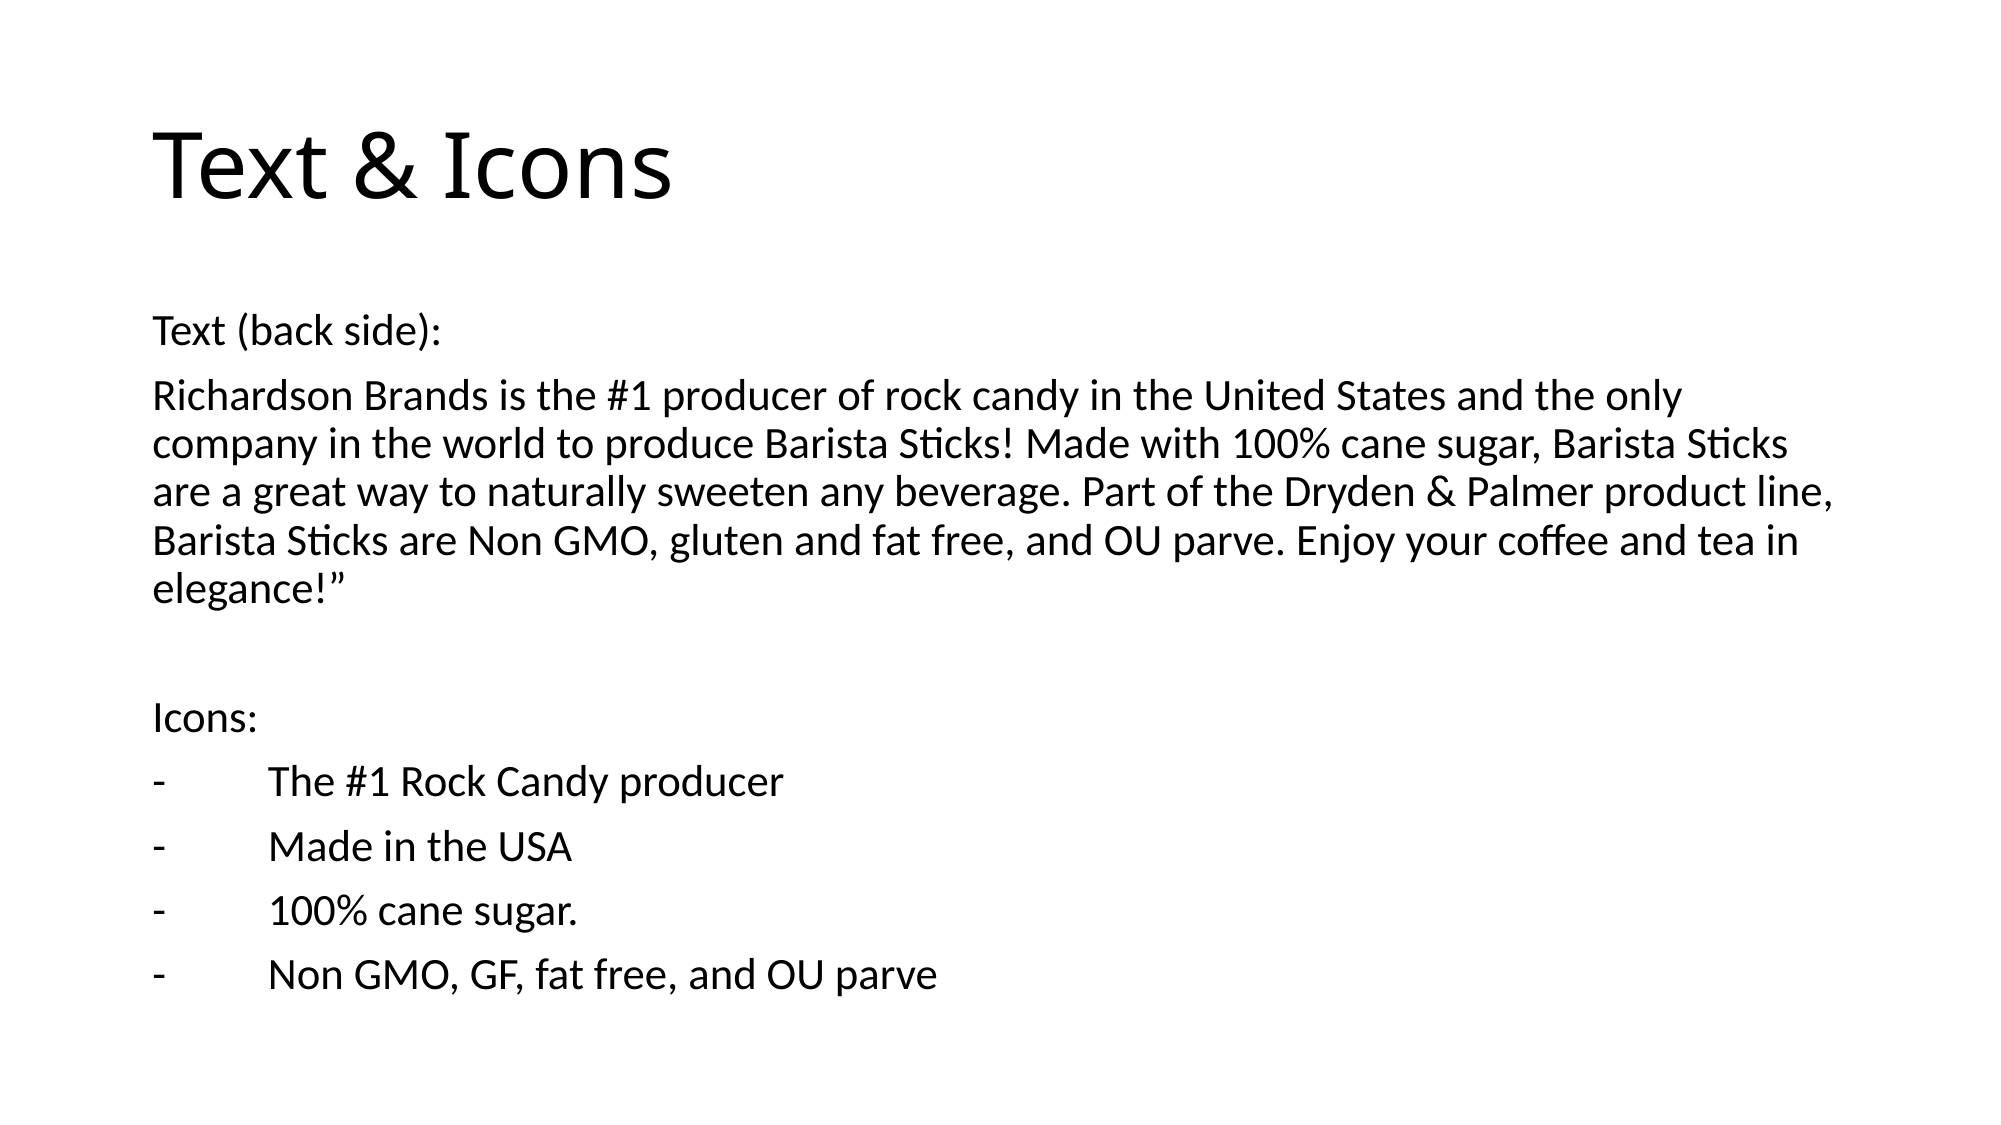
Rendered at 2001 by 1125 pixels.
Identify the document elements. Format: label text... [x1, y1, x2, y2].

title Text & Icons [137, 59, 1863, 278]
list Text (back side): Richardson Brands is the #1 producer of rock candy in the United States and the only company in the world to produce Barista Sticks! Made with 100% cane sugar, Barista Sticks are a great way to naturally sweeten any beverage. Part of the Dryden & Palmer product line, Barista Sticks are Non GMO, gluten and fat free, and OU parve. Enjoy your coffee and tea in elegance!” Icons: - The #1 Rock Candy producer - Made in the USA - 100% cane sugar. - Non GMO, GF, fat free, and OU parve [137, 299, 1863, 1014]
